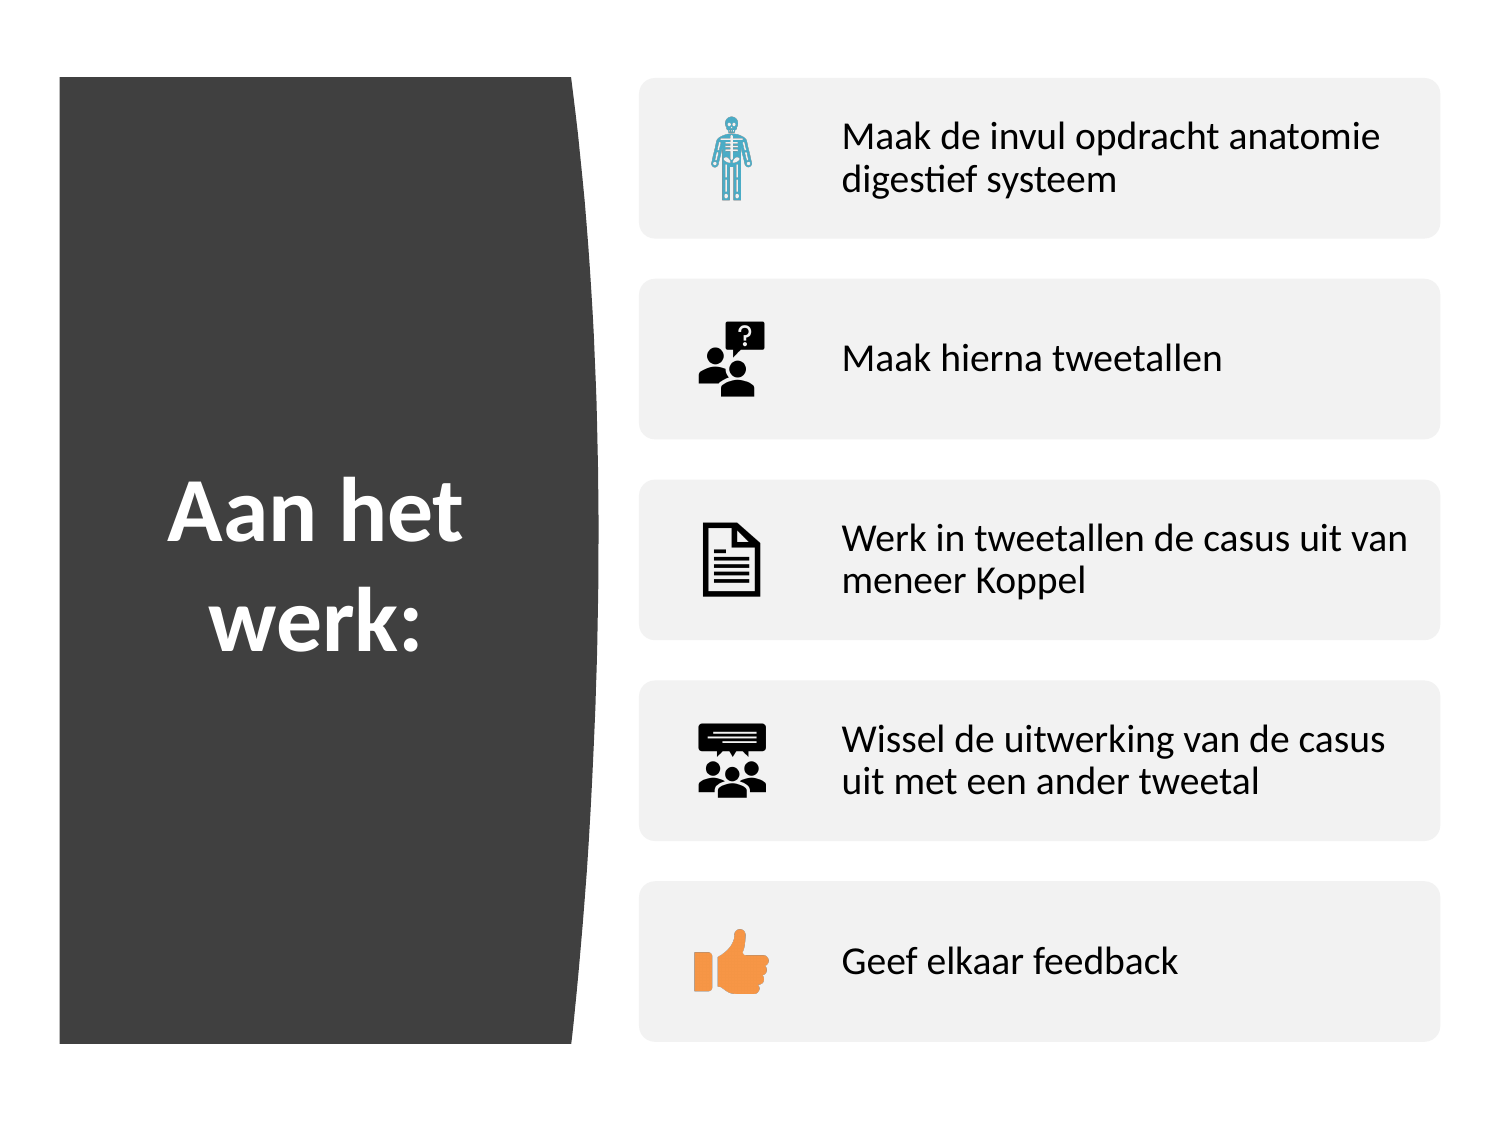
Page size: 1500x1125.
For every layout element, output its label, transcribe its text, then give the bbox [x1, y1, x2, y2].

text_box [57, 75, 601, 1046]
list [638, 76, 1441, 1043]
title Aan het werk: [106, 166, 527, 953]
